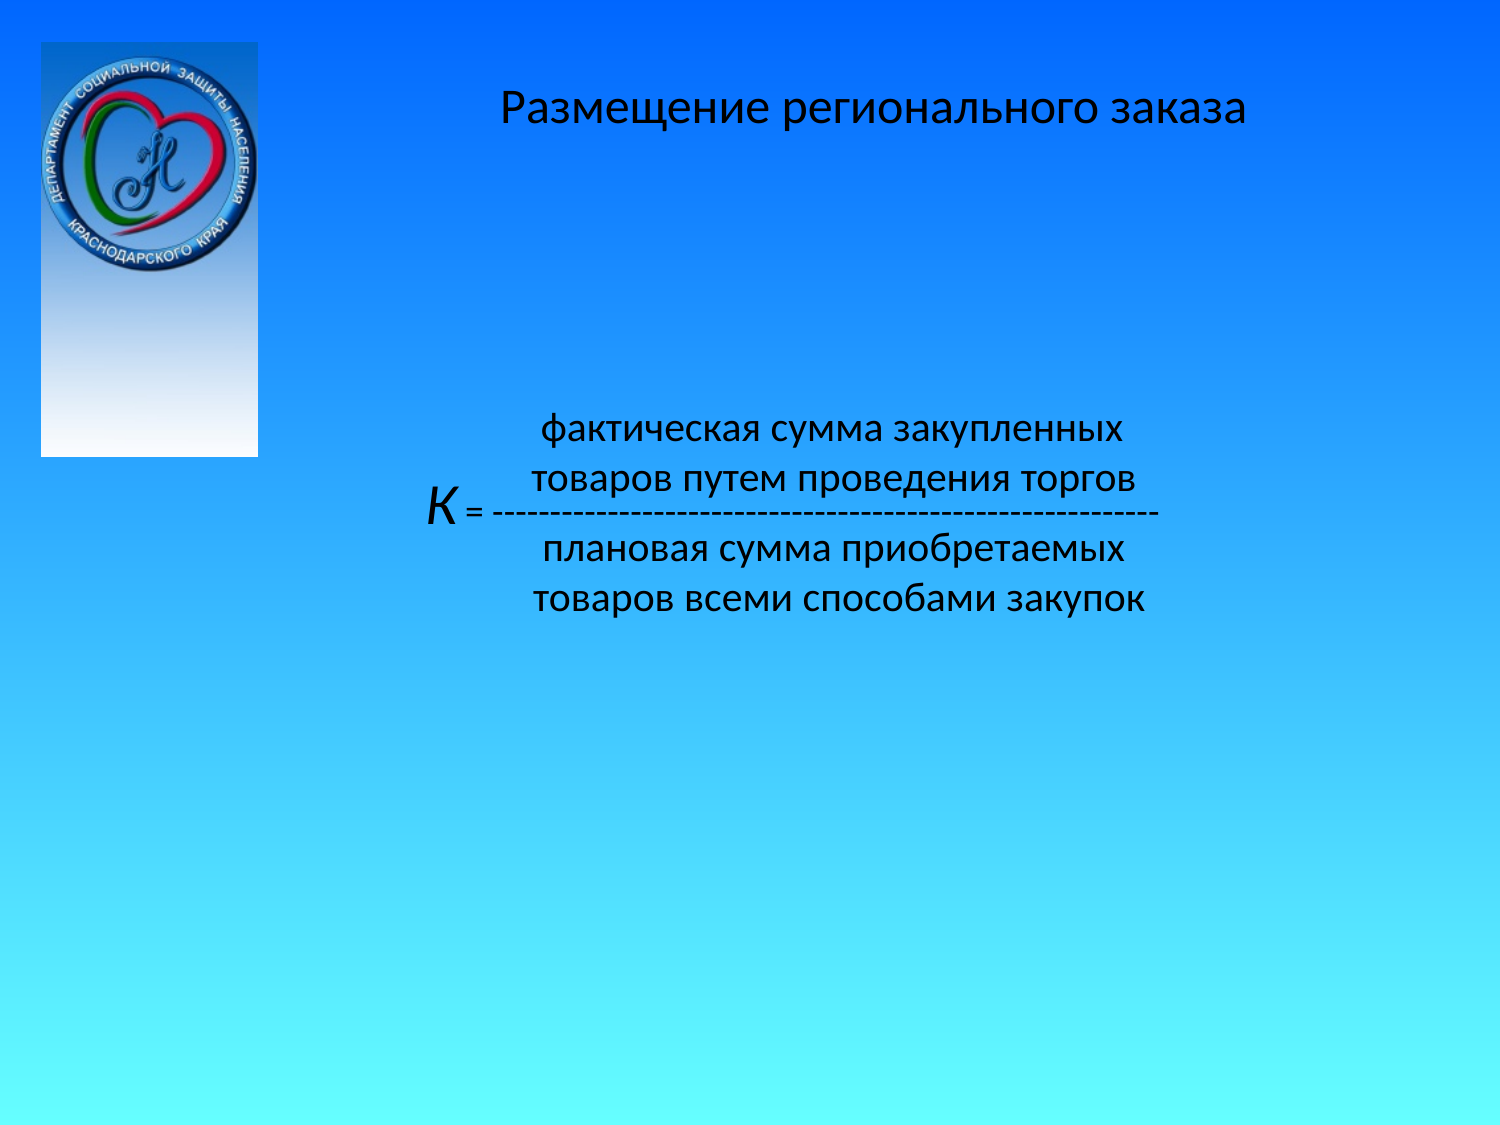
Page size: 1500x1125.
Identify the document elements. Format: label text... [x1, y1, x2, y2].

picture [40, 42, 258, 457]
text_box Размещение регионального заказа [289, 66, 1459, 142]
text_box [409, 374, 1301, 645]
